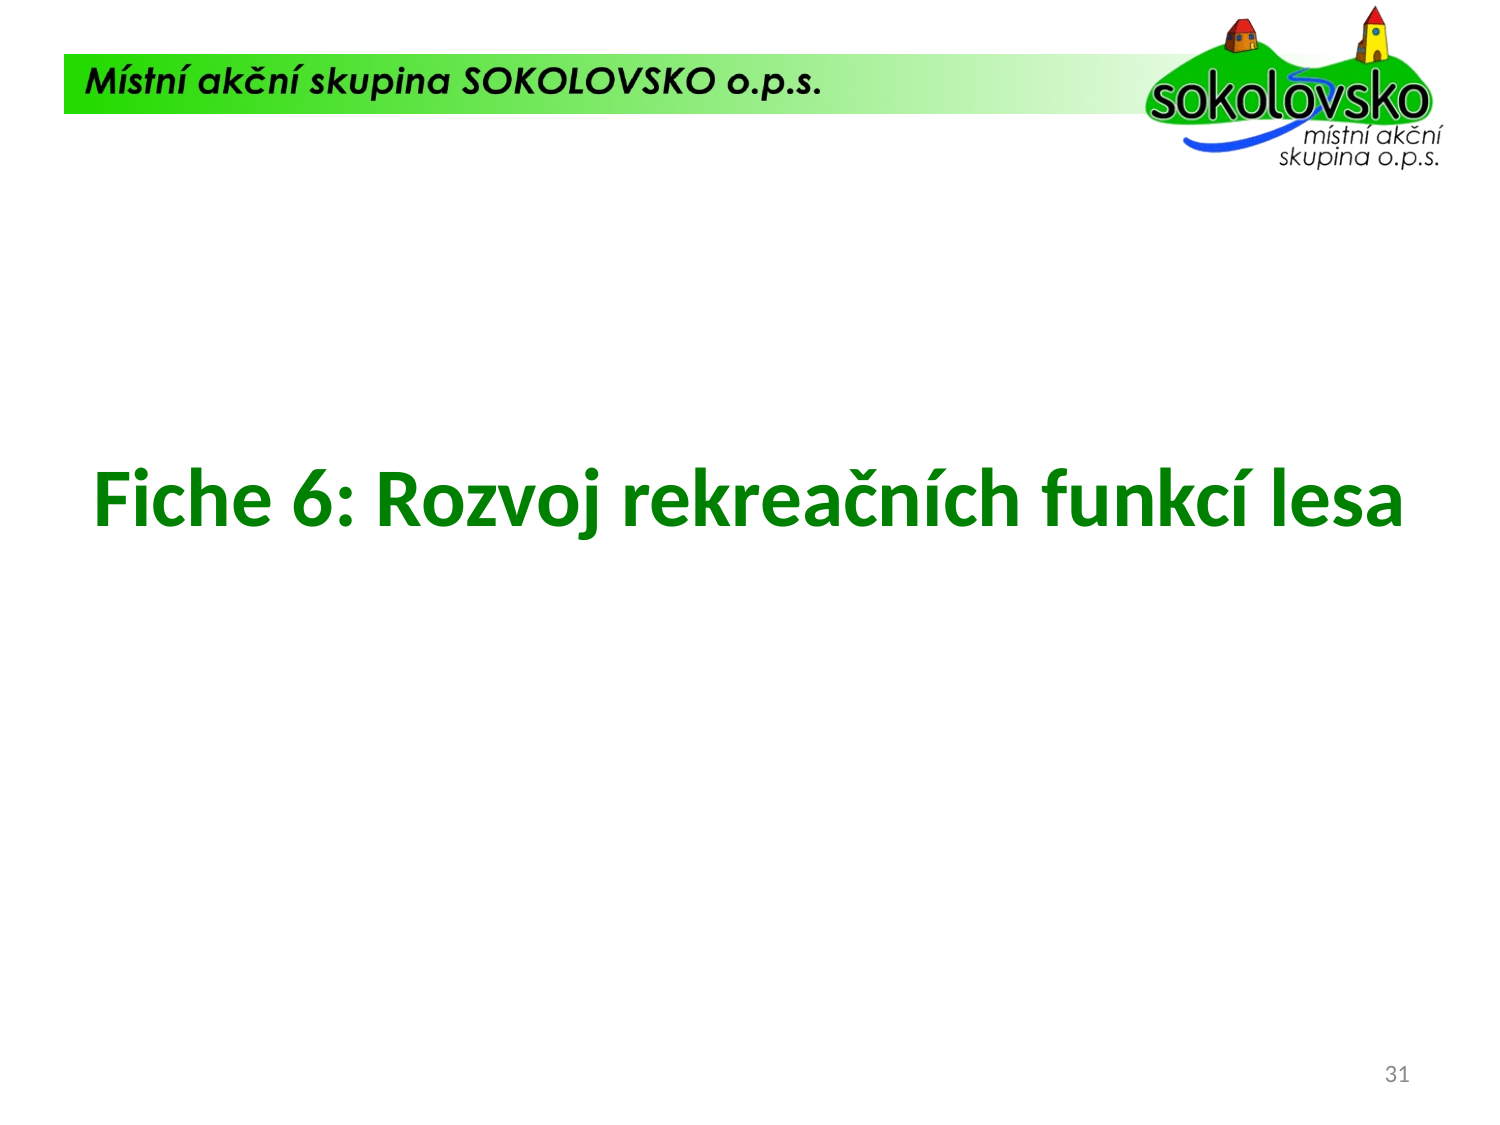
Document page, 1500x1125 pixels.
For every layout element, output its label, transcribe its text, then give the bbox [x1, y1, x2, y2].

title Fiche 6: Rozvoj rekreačních funkcí lesa [47, 423, 1452, 563]
picture [64, 0, 1458, 193]
slide_number 31 [1074, 1042, 1425, 1103]
